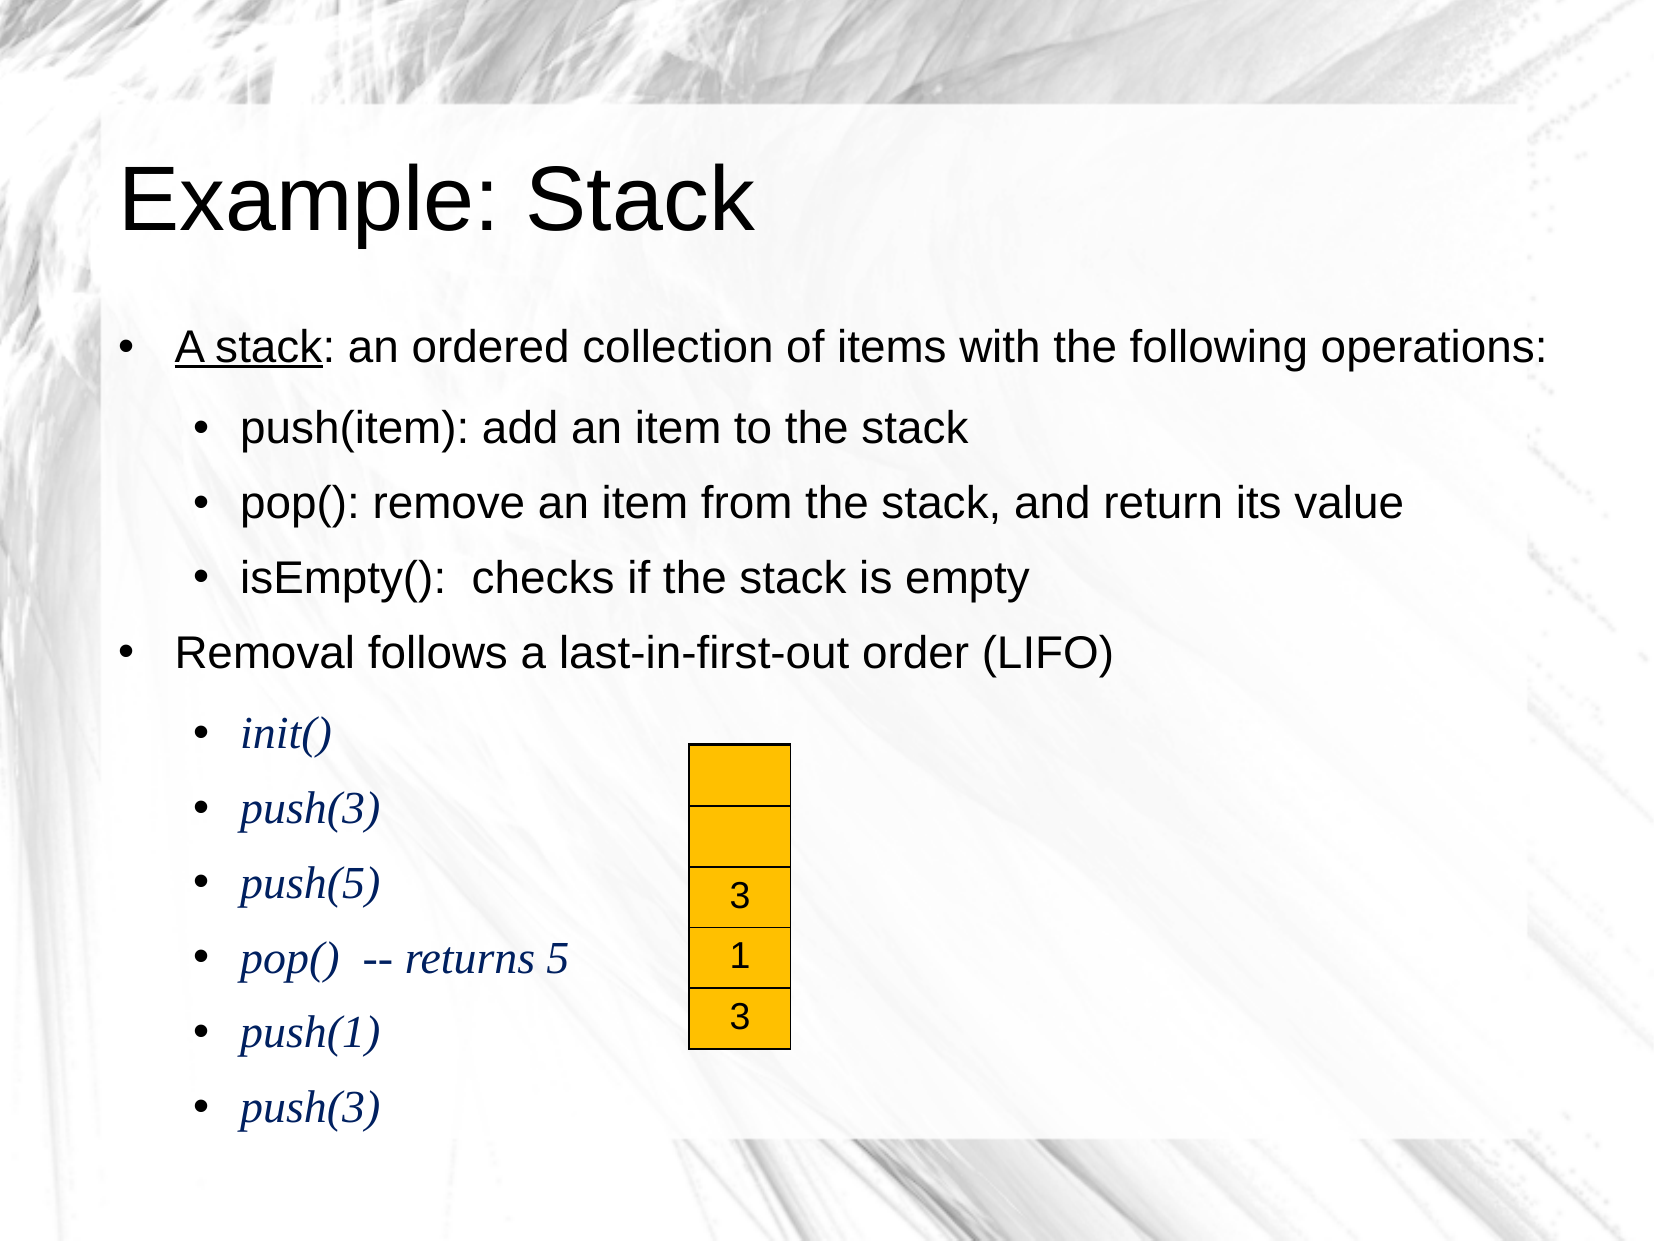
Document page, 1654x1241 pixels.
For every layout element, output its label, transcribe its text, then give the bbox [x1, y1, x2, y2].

picture [0, 0, 1654, 1241]
list A stack: an ordered collection of items with the following operations: push(item): add an item to the stack pop(): remove an item from the stack, and return its value isEmpty(): checks if the stack is empty Removal follows a last-in-first-out order (LIFO) init() push(3) push(5) pop() -- returns 5 push(1) push(3) [118, 319, 1571, 1109]
table_cell [690, 807, 790, 866]
table_header [690, 746, 790, 805]
table_cell 1 [690, 928, 790, 987]
title Example: Stack [118, 112, 1506, 281]
table_cell 3 [690, 989, 790, 1048]
table_cell 3 [690, 868, 790, 927]
